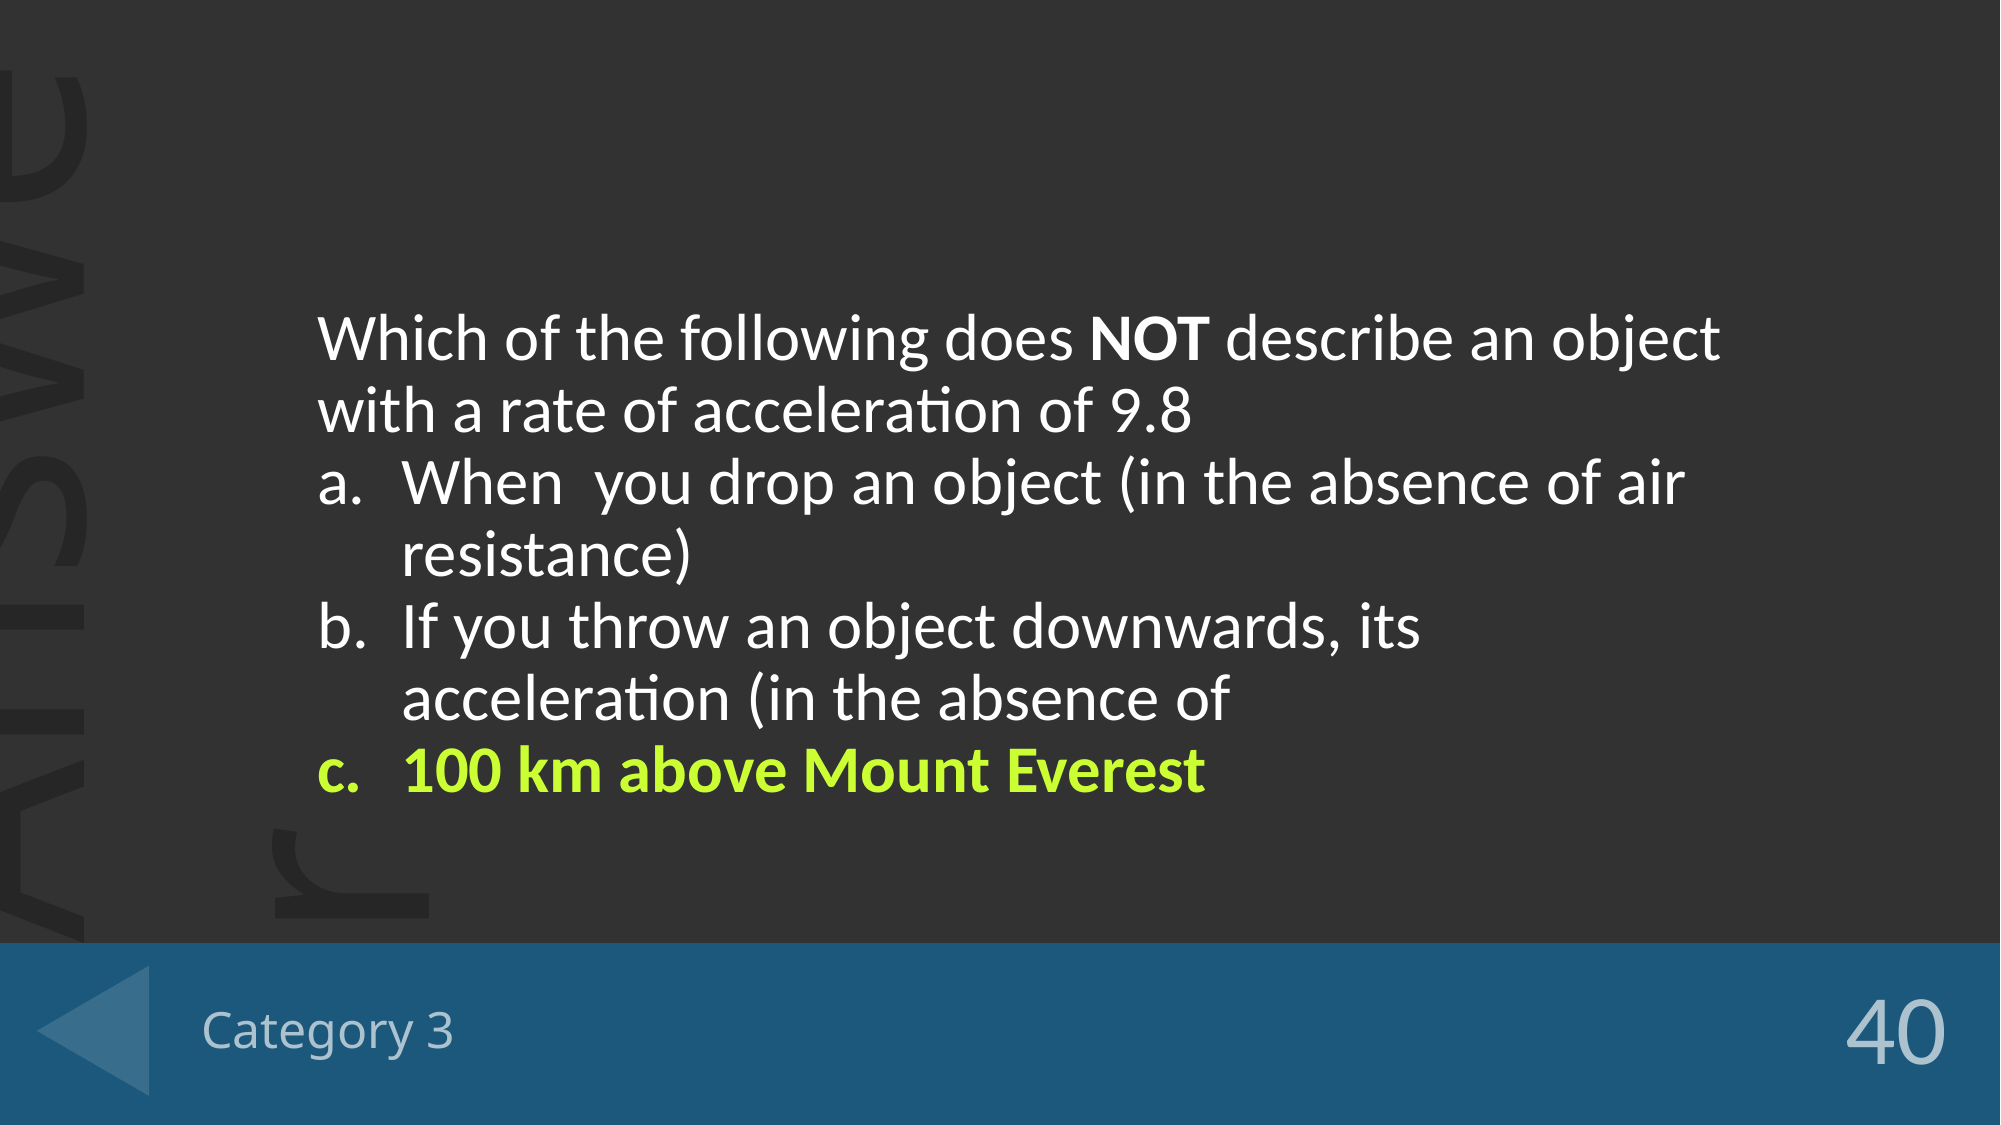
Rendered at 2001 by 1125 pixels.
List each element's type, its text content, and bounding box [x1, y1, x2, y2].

list 40 [1494, 967, 1963, 1097]
list Which of the following does NOT describe an object with a rate of acceleration of 9.8 When you drop an object (in the absence of air resistance) If you throw an object downwards, its acceleration (in the absence of 100 km above Mount Everest [302, 307, 1760, 875]
title Category 3 [185, 967, 1494, 1097]
